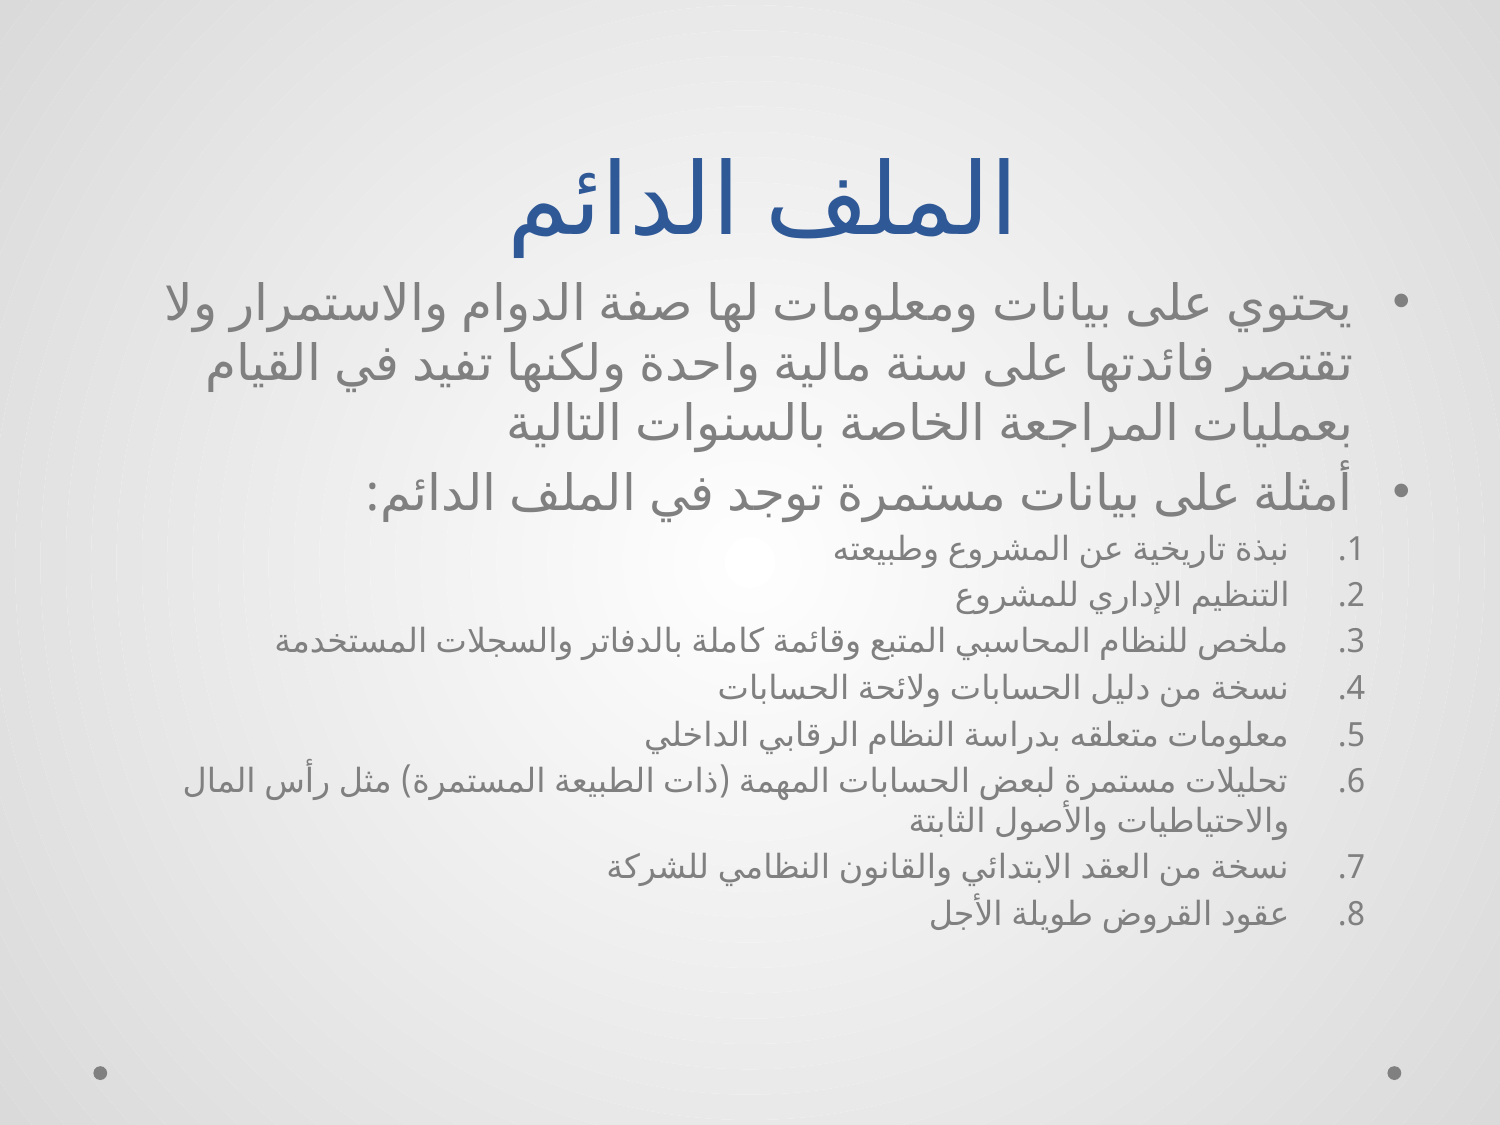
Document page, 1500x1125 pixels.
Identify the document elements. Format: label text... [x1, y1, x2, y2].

list يحتوي على بيانات ومعلومات لها صفة الدوام والاستمرار ولا تقتصر فائدتها على سنة مالية واحدة ولكنها تفيد في القيام بعمليات المراجعة الخاصة بالسنوات التالية أمثلة على بيانات مستمرة توجد في الملف الدائم: نبذة تاريخية عن المشروع وطبيعته التنظيم الإداري للمشروع ملخص للنظام المحاسبي المتبع وقائمة كاملة بالدفاتر والسجلات المستخدمة نسخة من دليل الحسابات ولائحة الحسابات معلومات متعلقه بدراسة النظام الرقابي الداخلي تحليلات مستمرة لبعض الحسابات المهمة (ذات الطبيعة المستمرة) مثل رأس المال والاحتياطيات والأصول الثابتة نسخة من العقد الابتدائي والقانون النظامي للشركة عقود القروض طويلة الأجل [75, 262, 1425, 1005]
title الملف الدائم [75, 0, 1425, 262]
